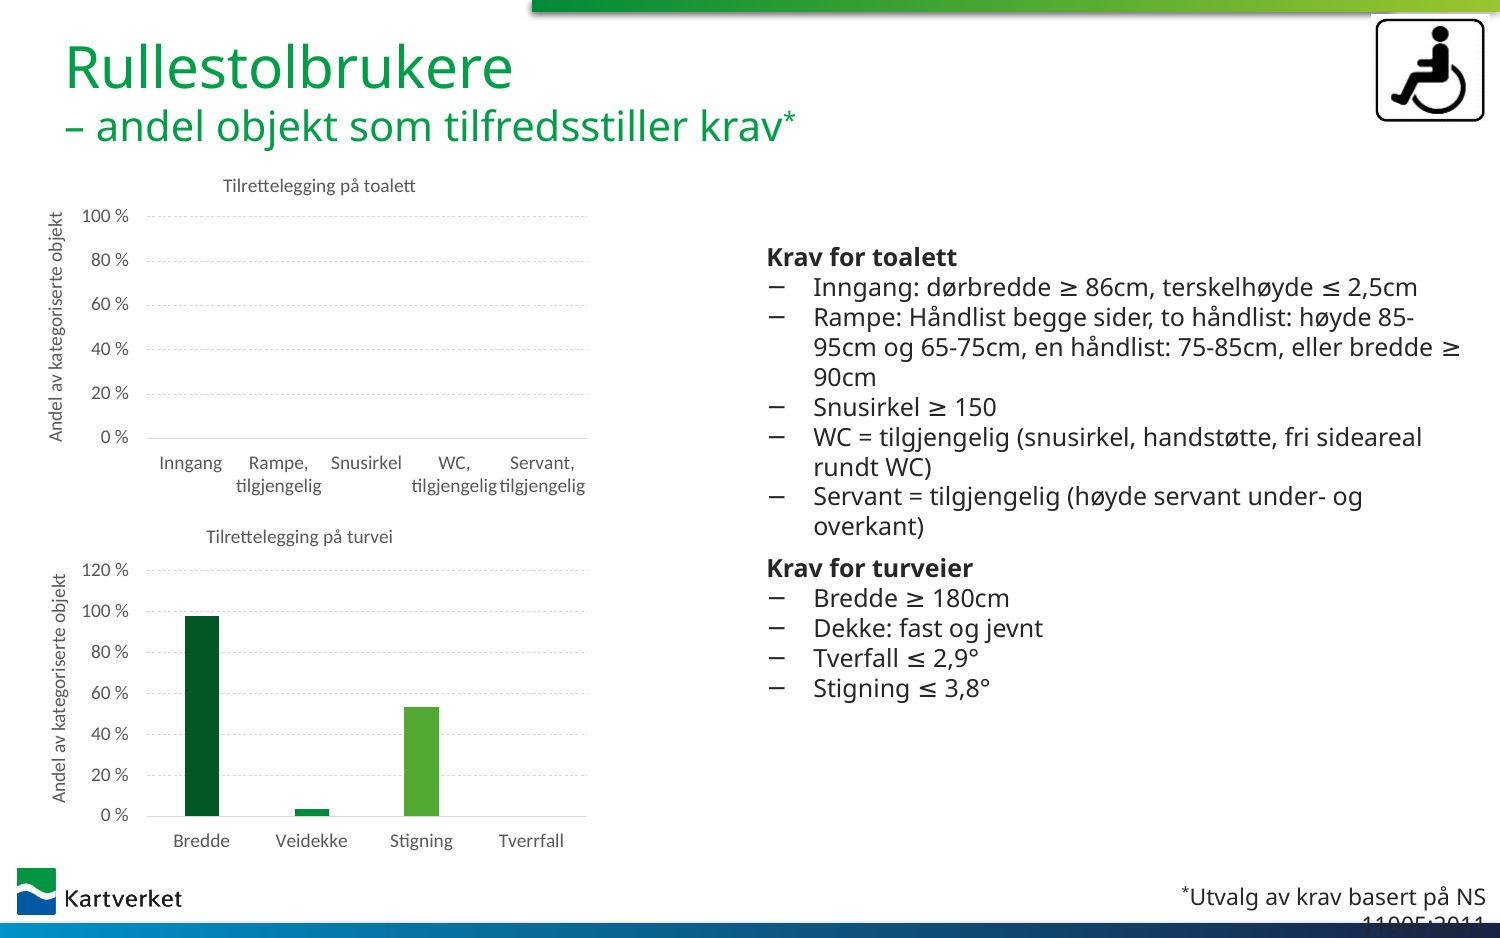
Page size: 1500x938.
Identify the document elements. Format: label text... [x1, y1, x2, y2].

picture [41, 166, 598, 505]
text_box *Utvalg av krav basert på NS 11005:2011 [1068, 873, 1500, 938]
text_box Krav for toalett Inngang: dørbredde ≥ 86cm, terskelhøyde ≤ 2,5cm Rampe: Håndlist begge sider, to håndlist: høyde 85-95cm og 65-75cm, en håndlist: 75-85cm, eller bredde ≥ 90cm Snusirkel ≥ 150 WC = tilgjengelig (snusirkel, handstøtte, fri sideareal rundt WC) Servant = tilgjengelig (høyde servant under- og overkant) [751, 234, 1483, 545]
text_box Rullestolbrukere – andel objekt som tilfredsstiller krav* [49, 14, 1431, 158]
picture [41, 520, 598, 859]
text_box Krav for turveier Bredde ≥ 180cm Dekke: fast og jevnt Tverfall ≤ 2,9° Stigning ≤ 3,8° [751, 545, 1483, 710]
picture [1371, 13, 1491, 127]
